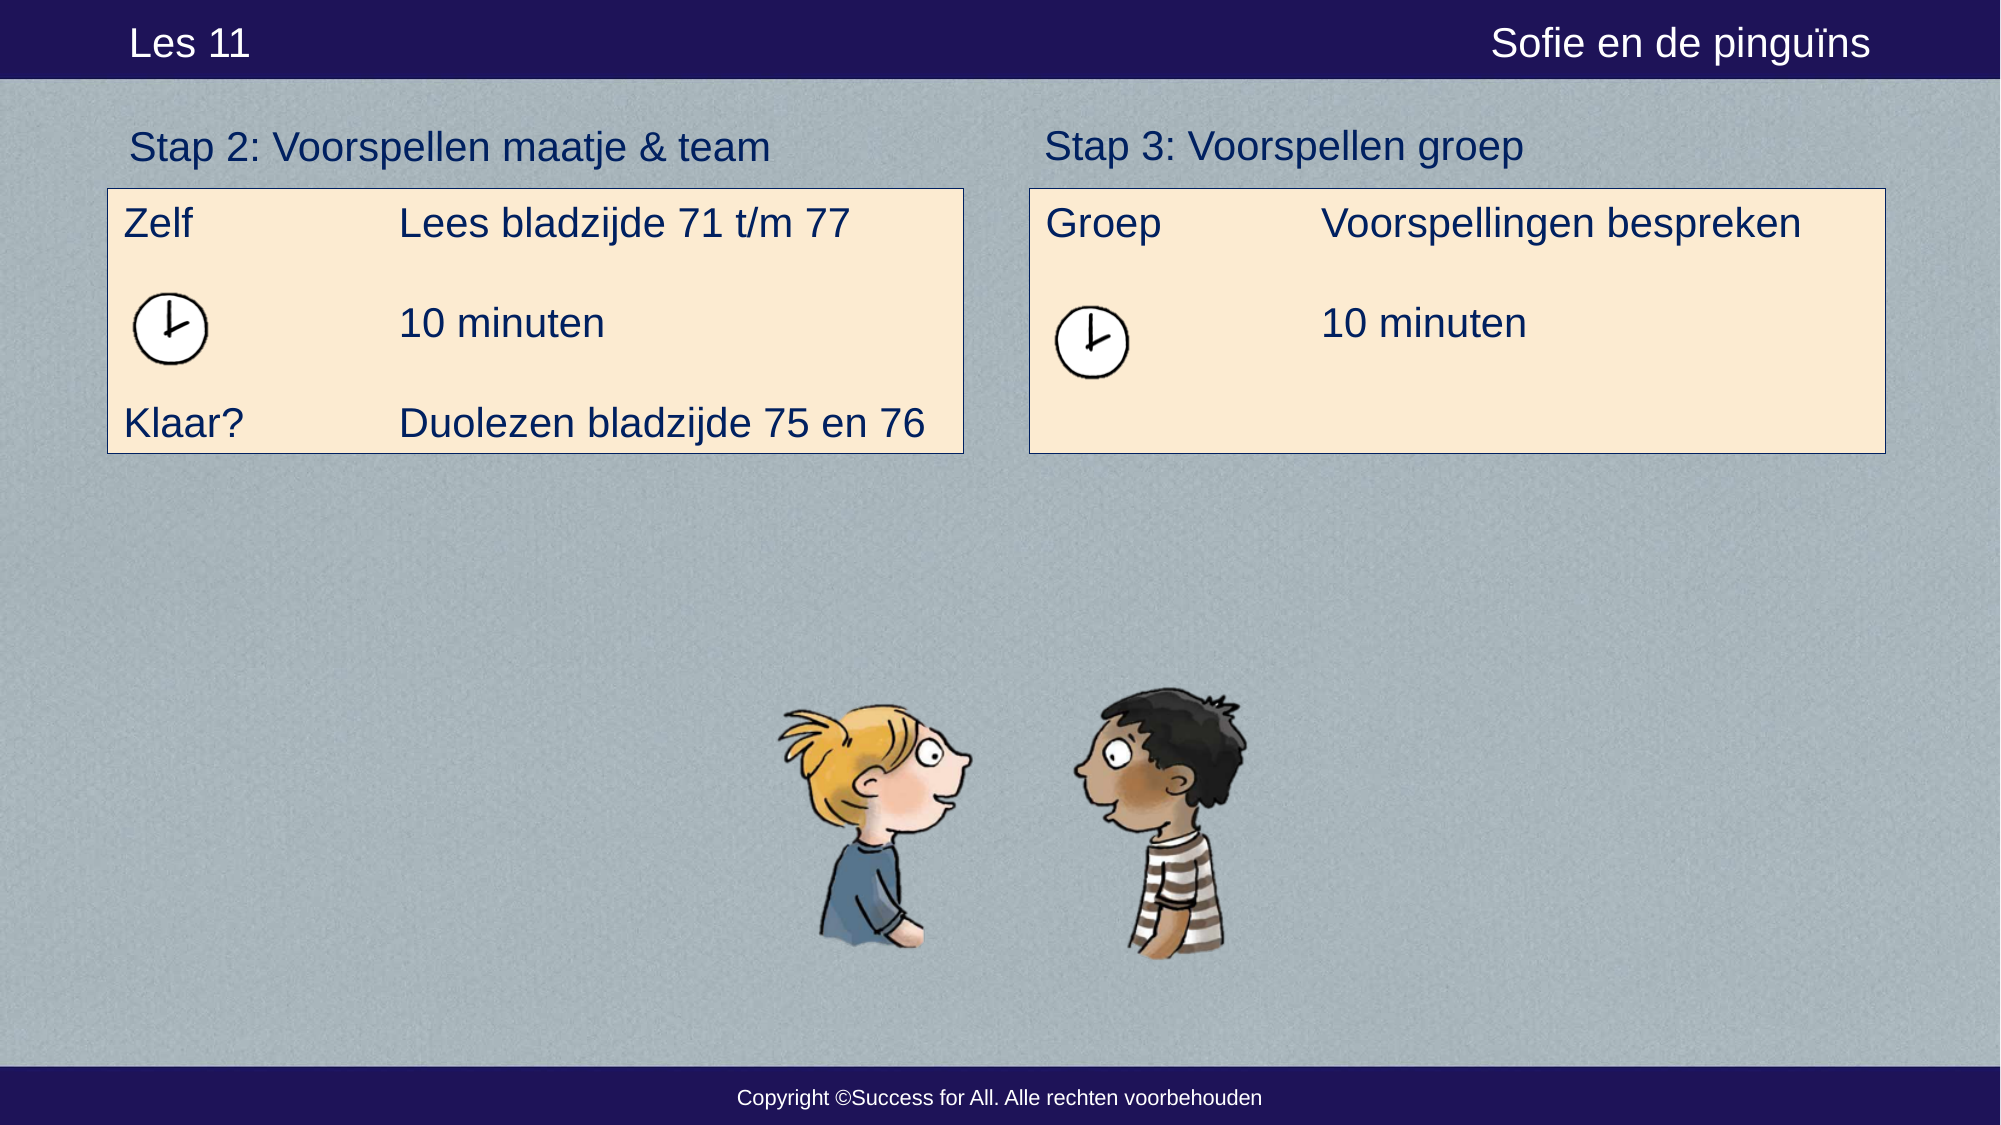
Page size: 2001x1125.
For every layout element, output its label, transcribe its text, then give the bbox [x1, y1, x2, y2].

text_box Stap 3: Voorspellen groep [1029, 111, 1822, 177]
text_box Copyright ©Success for All. Alle rechten voorbehouden [0, 1076, 2000, 1125]
text_box Stap 2: Voorspellen maatje & team [114, 112, 907, 178]
text_box Les 11 [114, 8, 354, 73]
text_box Sofie en de pinguïns [999, 8, 1886, 73]
text_box Groep Voorspellingen bespreken 10 minuten [1029, 188, 1886, 454]
text_box Zelf Lees bladzijde 71 t/m 77 10 minuten Klaar? Duolezen bladzijde 75 en 76 [107, 188, 964, 454]
picture [0, 0, 2001, 1125]
